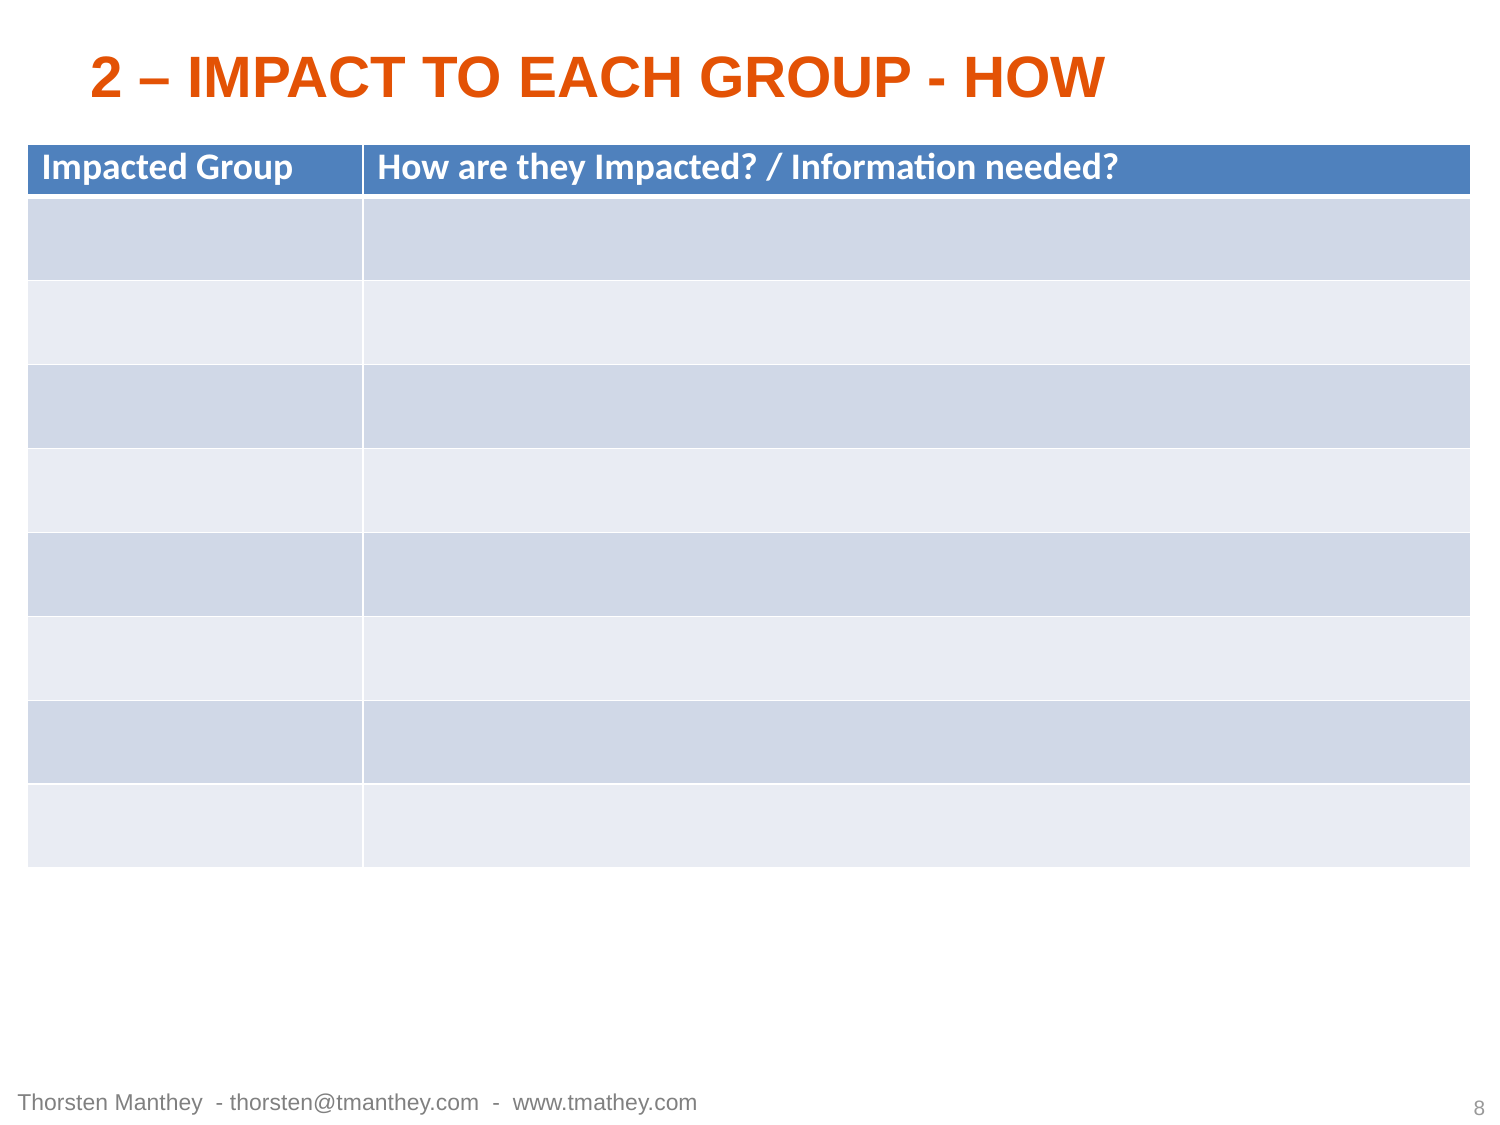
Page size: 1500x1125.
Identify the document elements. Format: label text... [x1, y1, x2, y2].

table_header How are they Impacted? / Information needed? [364, 145, 1470, 194]
table_header Impacted Group [28, 145, 362, 194]
table_cell [28, 533, 362, 616]
slide_number 8 [1149, 1087, 1500, 1123]
table_cell [364, 365, 1470, 448]
table_cell [28, 199, 362, 280]
table_cell [364, 533, 1470, 616]
table_cell [28, 365, 362, 448]
table_cell [364, 199, 1470, 280]
table_cell [28, 281, 362, 364]
table_cell [364, 281, 1470, 364]
table_cell [28, 785, 362, 867]
table_cell [364, 449, 1470, 532]
text_box Thorsten Manthey - thorsten@tmanthey.com - www.tmathey.com [2, 1080, 714, 1123]
text_box 2 – Impact to each Group - HOW [75, 31, 1426, 147]
table_cell [364, 785, 1470, 867]
table_cell [28, 449, 362, 532]
table_cell [364, 617, 1470, 700]
table_cell [28, 701, 362, 783]
table_cell [364, 701, 1470, 783]
table_cell [28, 617, 362, 700]
